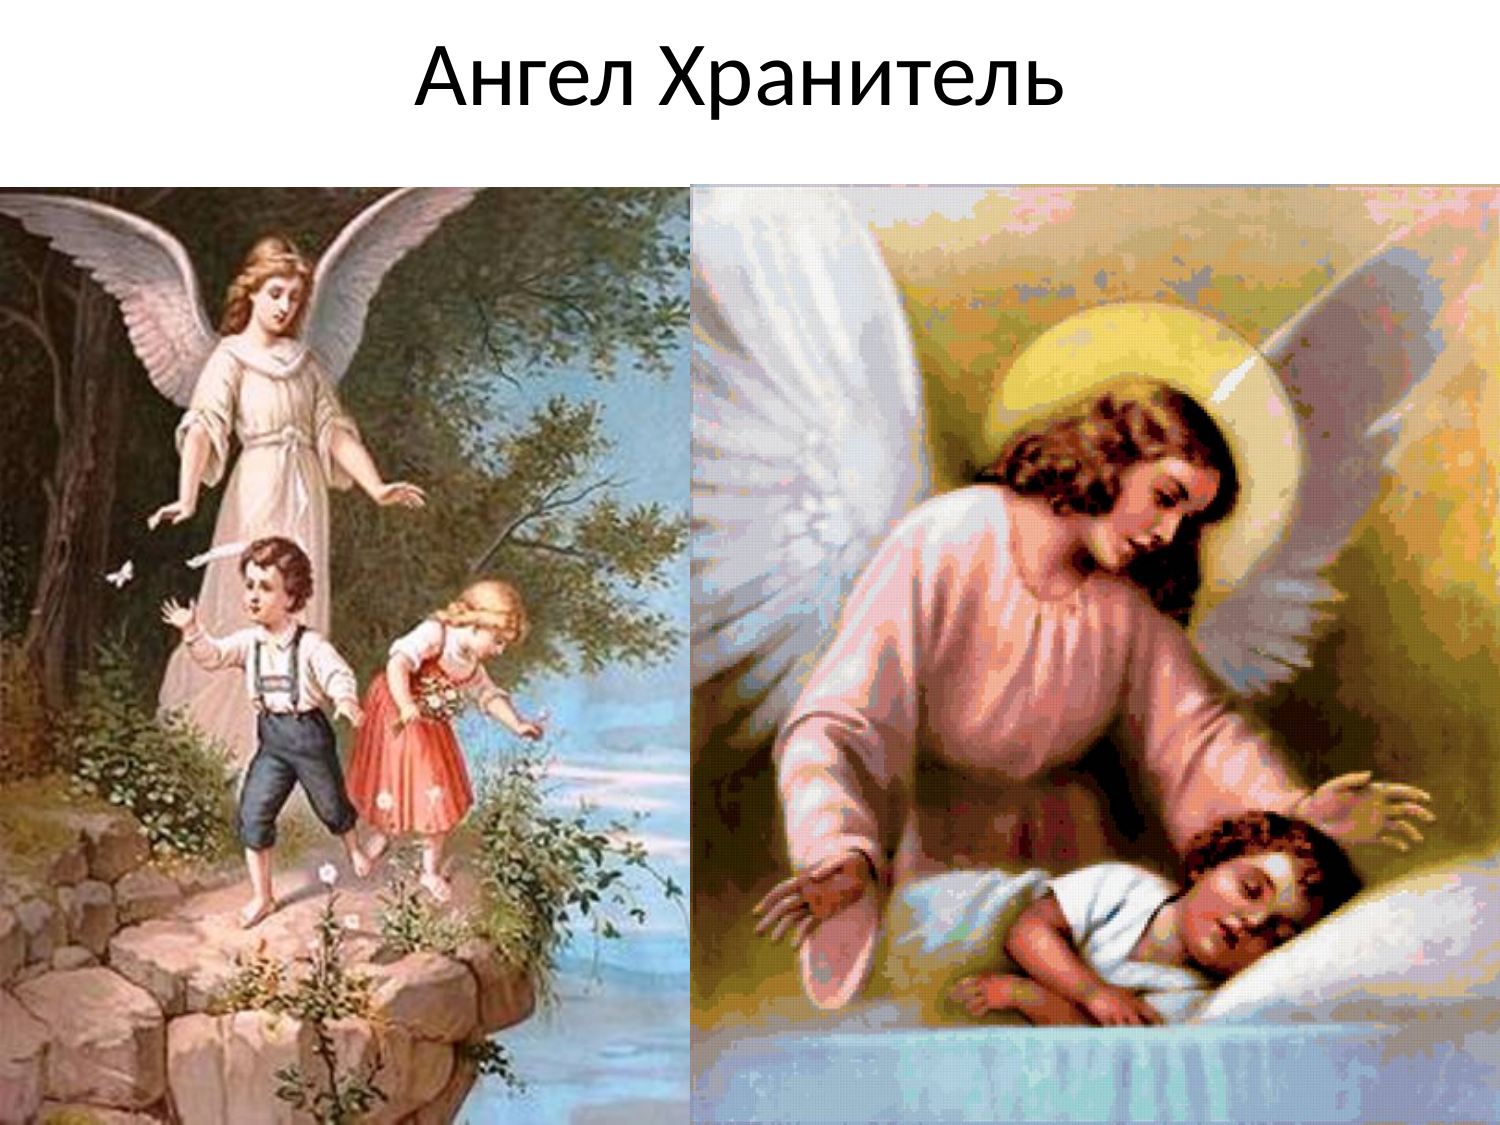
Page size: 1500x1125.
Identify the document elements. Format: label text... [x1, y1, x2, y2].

title Ангел Хранитель [64, 0, 1415, 138]
picture [0, 184, 1500, 1125]
